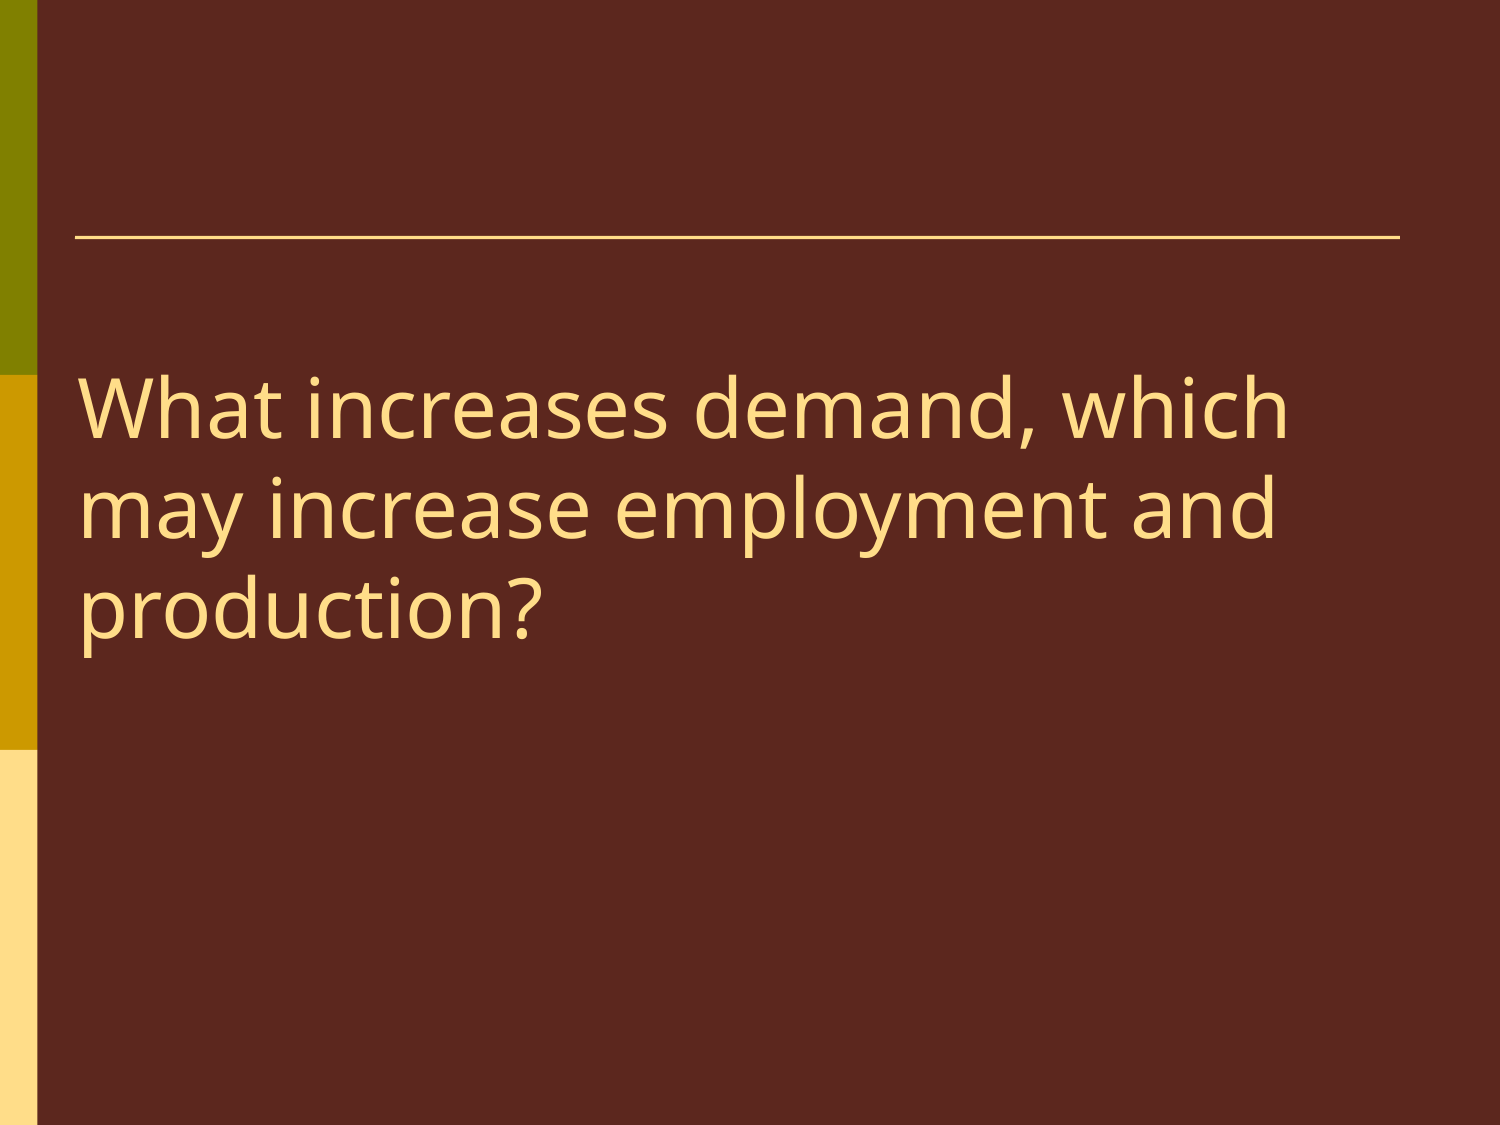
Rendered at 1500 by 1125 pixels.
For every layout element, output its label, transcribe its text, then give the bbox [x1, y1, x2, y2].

title What increases demand, which may increase employment and production? [62, 474, 1413, 663]
